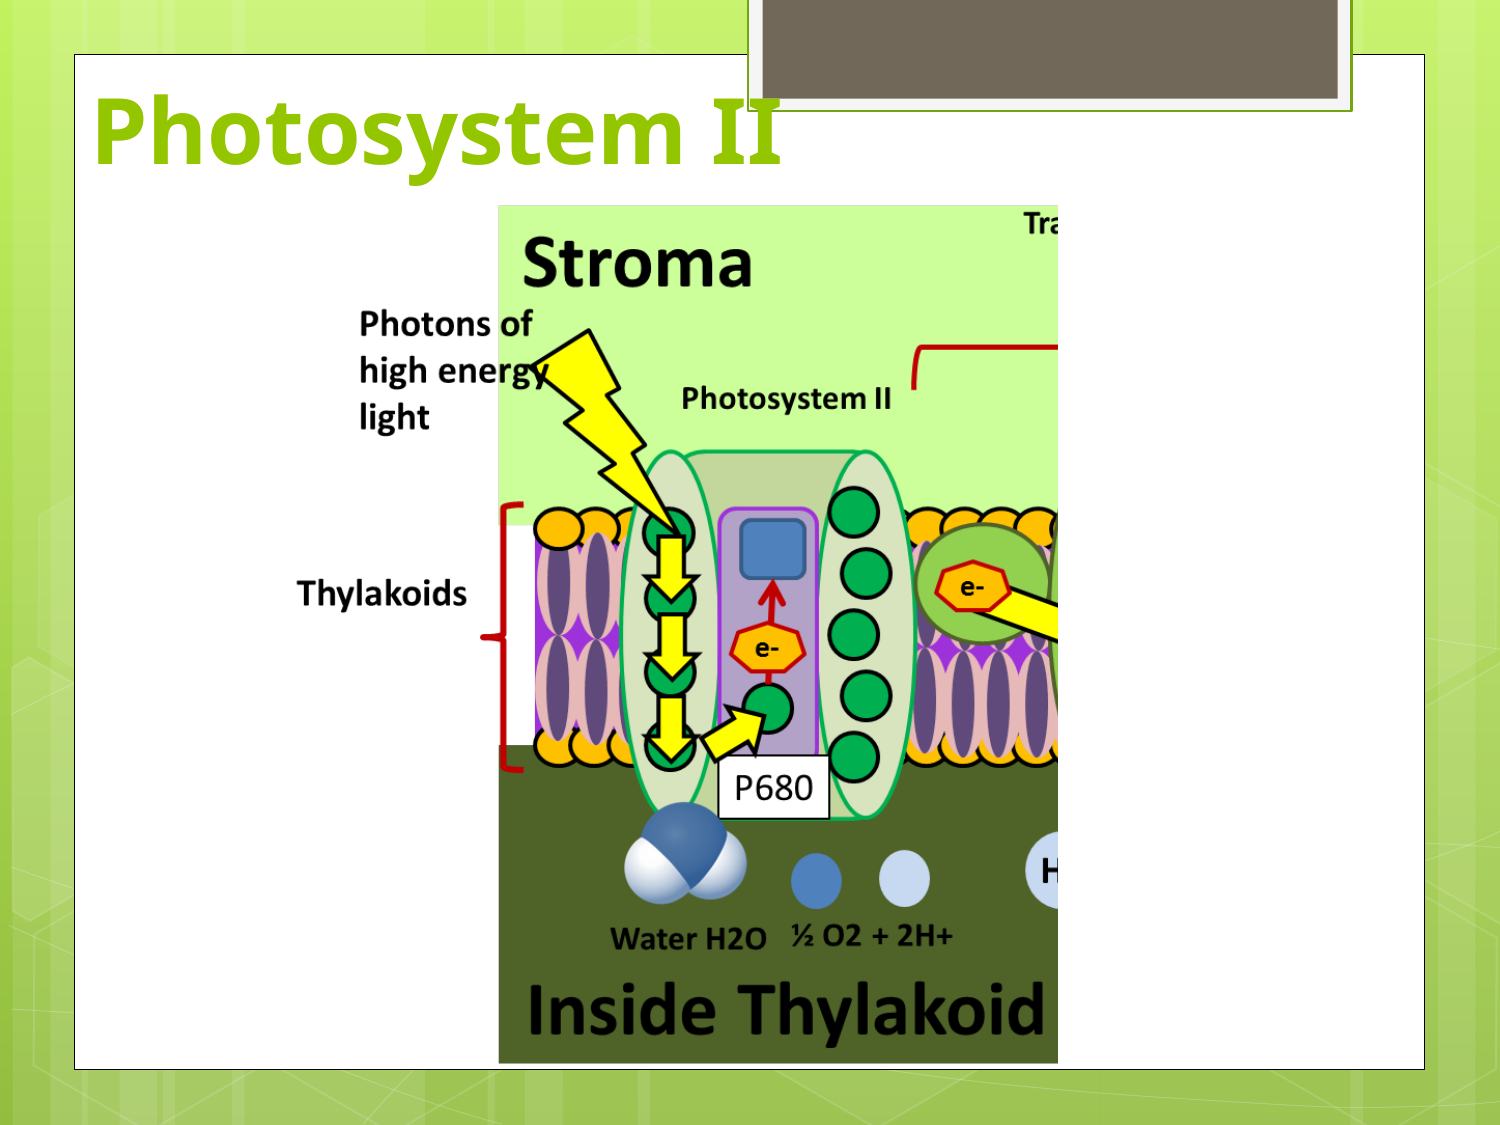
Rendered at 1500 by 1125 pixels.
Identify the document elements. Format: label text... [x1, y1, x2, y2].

picture [224, 189, 1059, 1102]
title Photosystem II [75, 2, 1228, 191]
